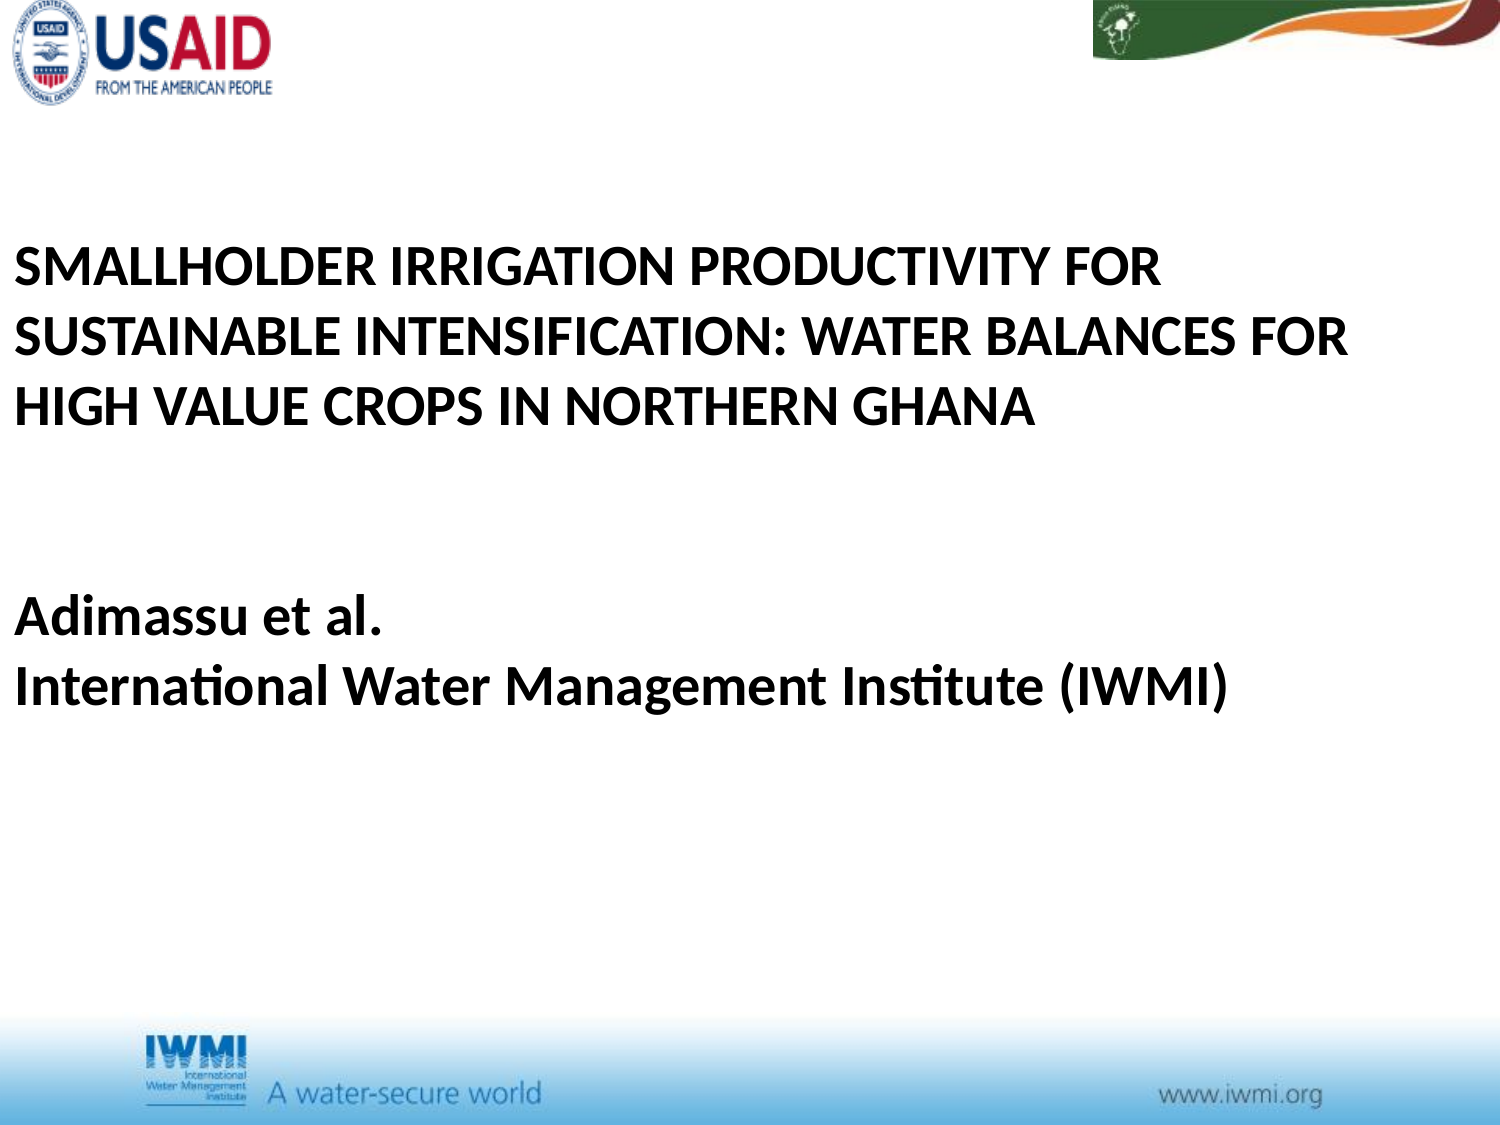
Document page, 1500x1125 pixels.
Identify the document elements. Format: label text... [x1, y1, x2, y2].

picture [0, 1012, 1500, 1125]
picture [1093, 0, 1500, 61]
picture [0, 0, 308, 149]
text_box SMALLHOLDER IRRIGATION PRODUCTIVITY FOR SUSTAINABLE INTENSIFICATION: WATER BALANCES FOR HIGH VALUE CROPS IN NORTHERN GHANA Adimassu et al. International Water Management Institute (IWMI) [0, 0, 1500, 893]
